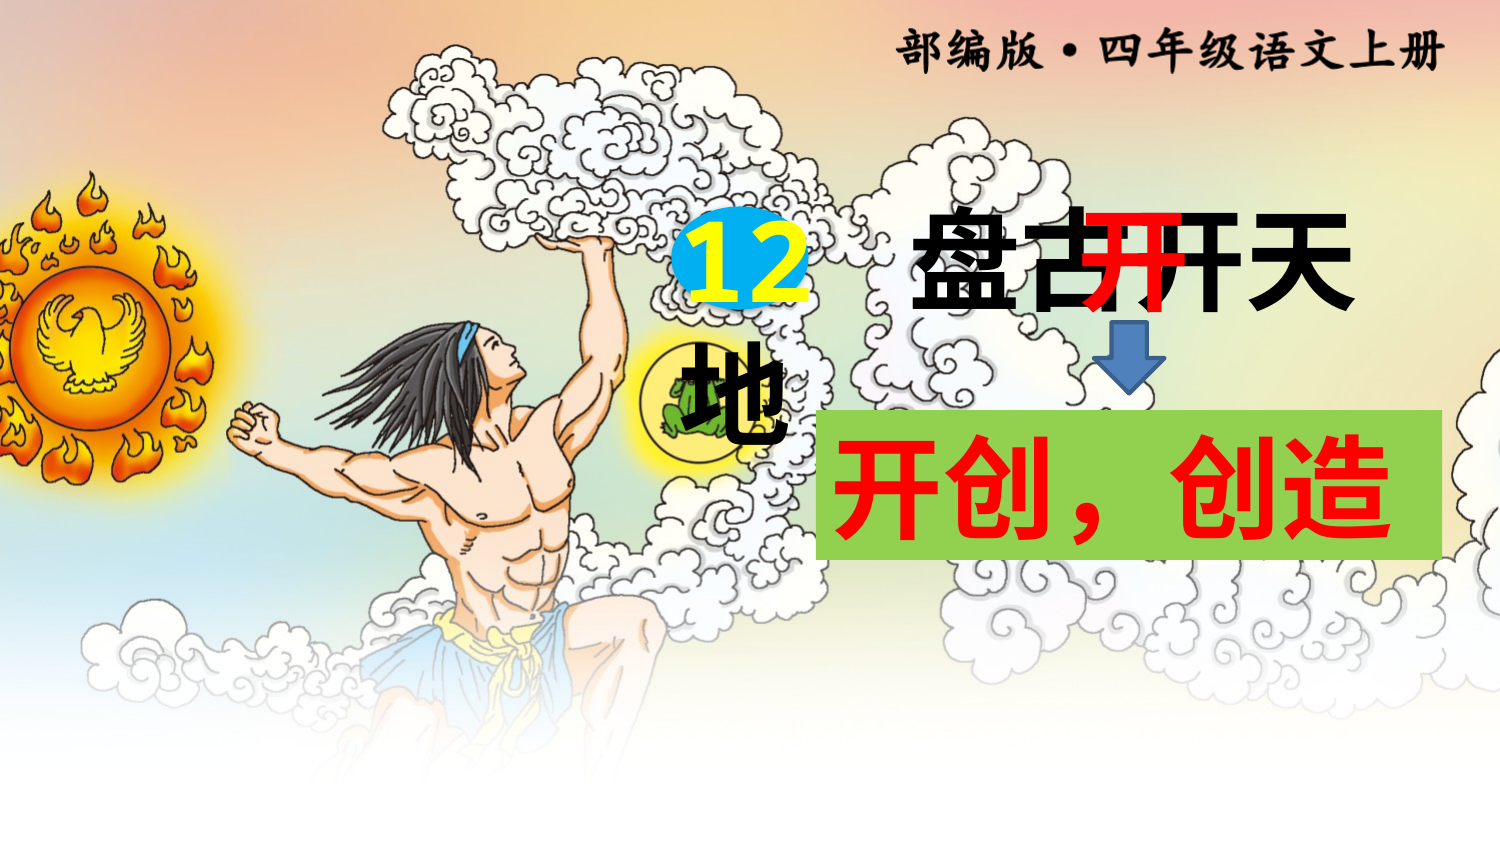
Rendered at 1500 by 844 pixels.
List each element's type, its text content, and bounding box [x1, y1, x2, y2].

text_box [663, 182, 1471, 334]
text_box 开创，创造 [815, 410, 1443, 560]
text_box [1091, 343, 1167, 396]
picture [0, 0, 1500, 844]
